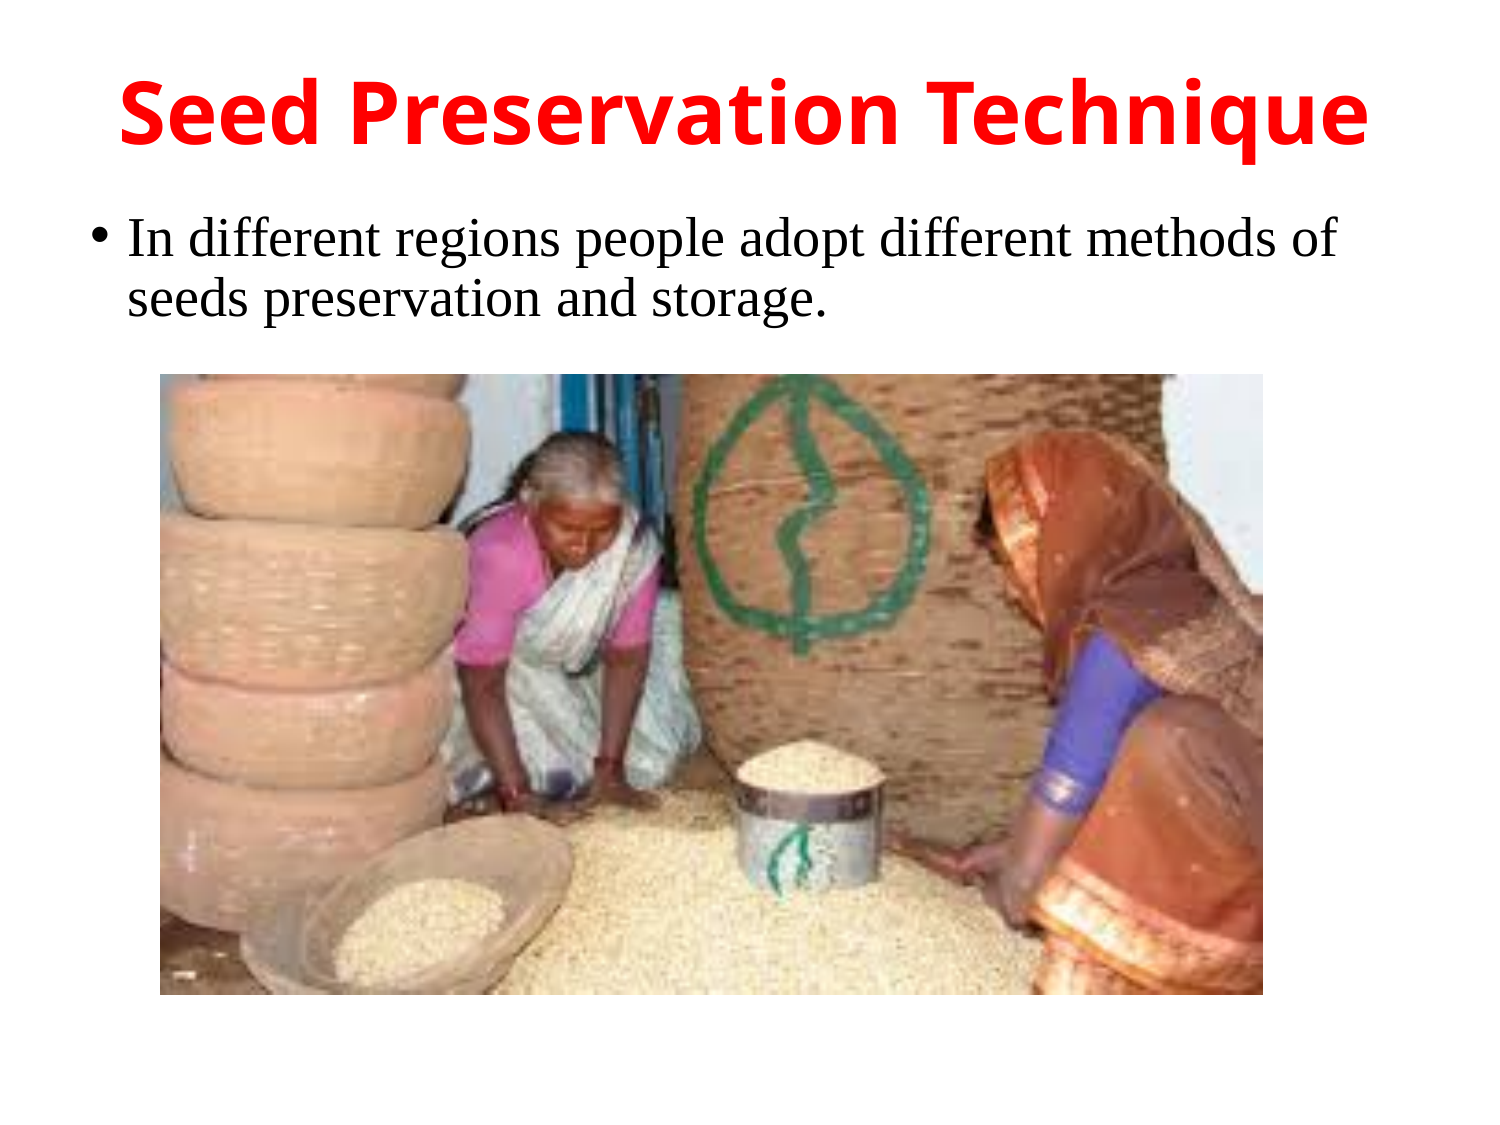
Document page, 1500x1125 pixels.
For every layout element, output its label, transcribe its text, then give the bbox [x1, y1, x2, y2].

list In different regions people adopt different methods of seeds preservation and storage. [75, 200, 1425, 943]
picture [159, 374, 1263, 995]
title Seed Preservation Technique [103, 59, 1397, 200]
